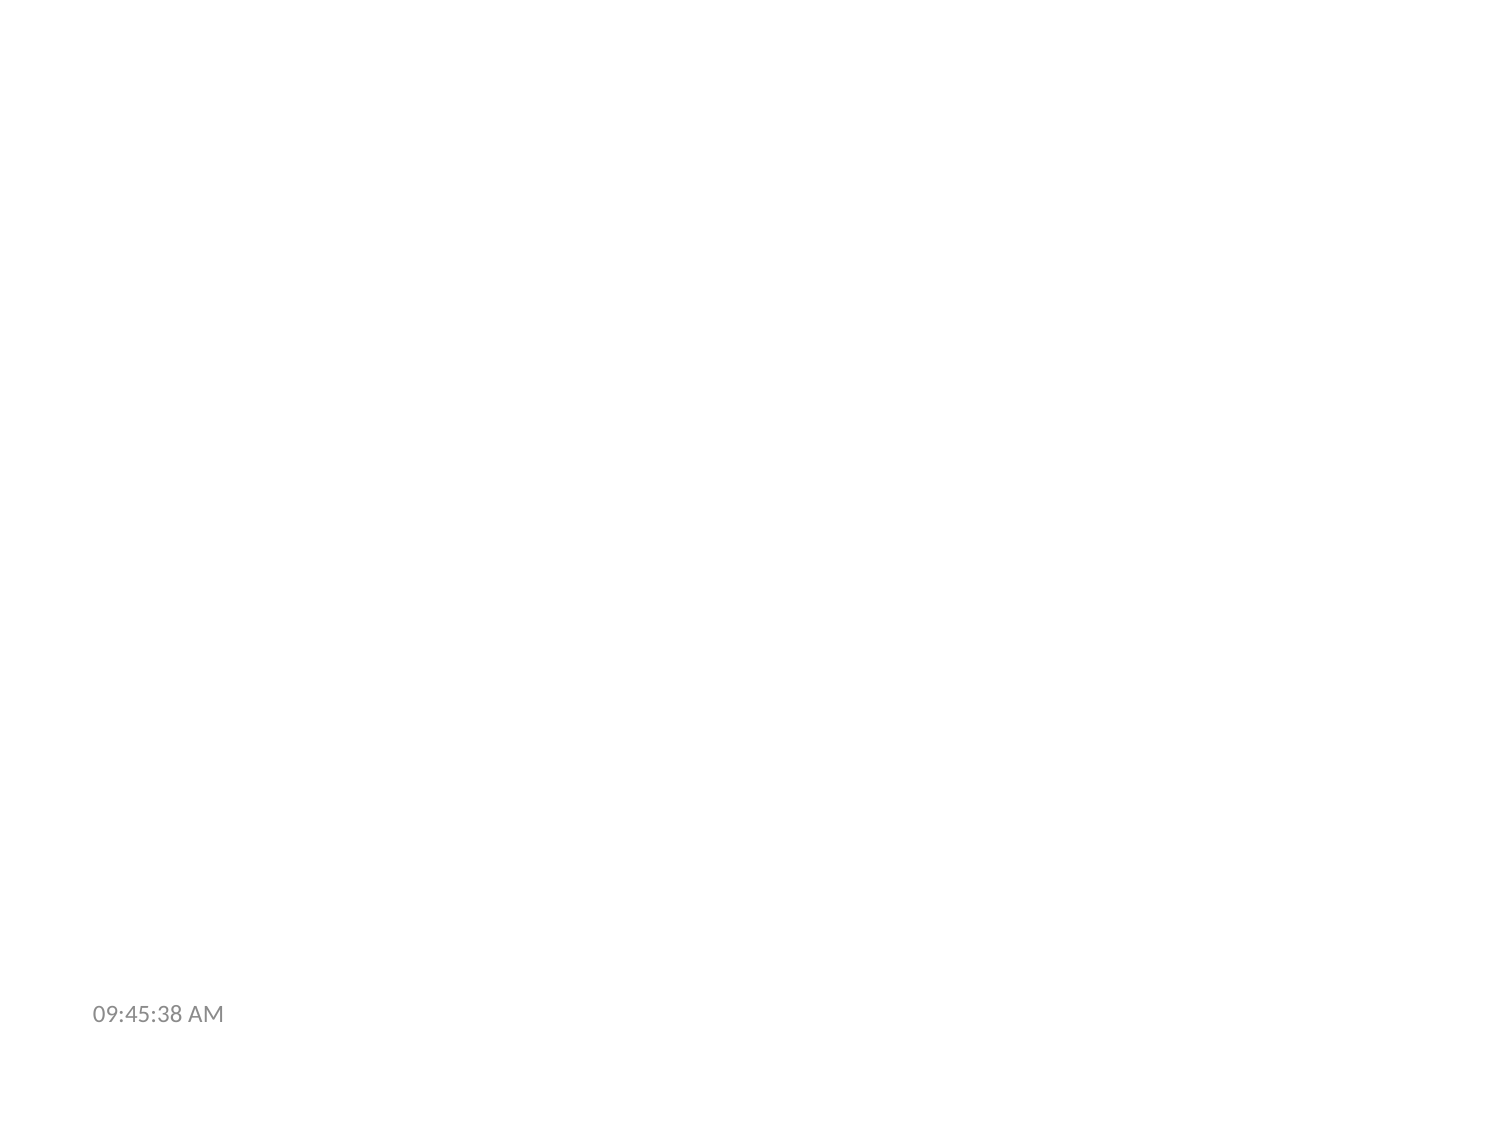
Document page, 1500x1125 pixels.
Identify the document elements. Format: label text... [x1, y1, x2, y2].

text_box 3:35:09 PM [77, 982, 428, 1043]
